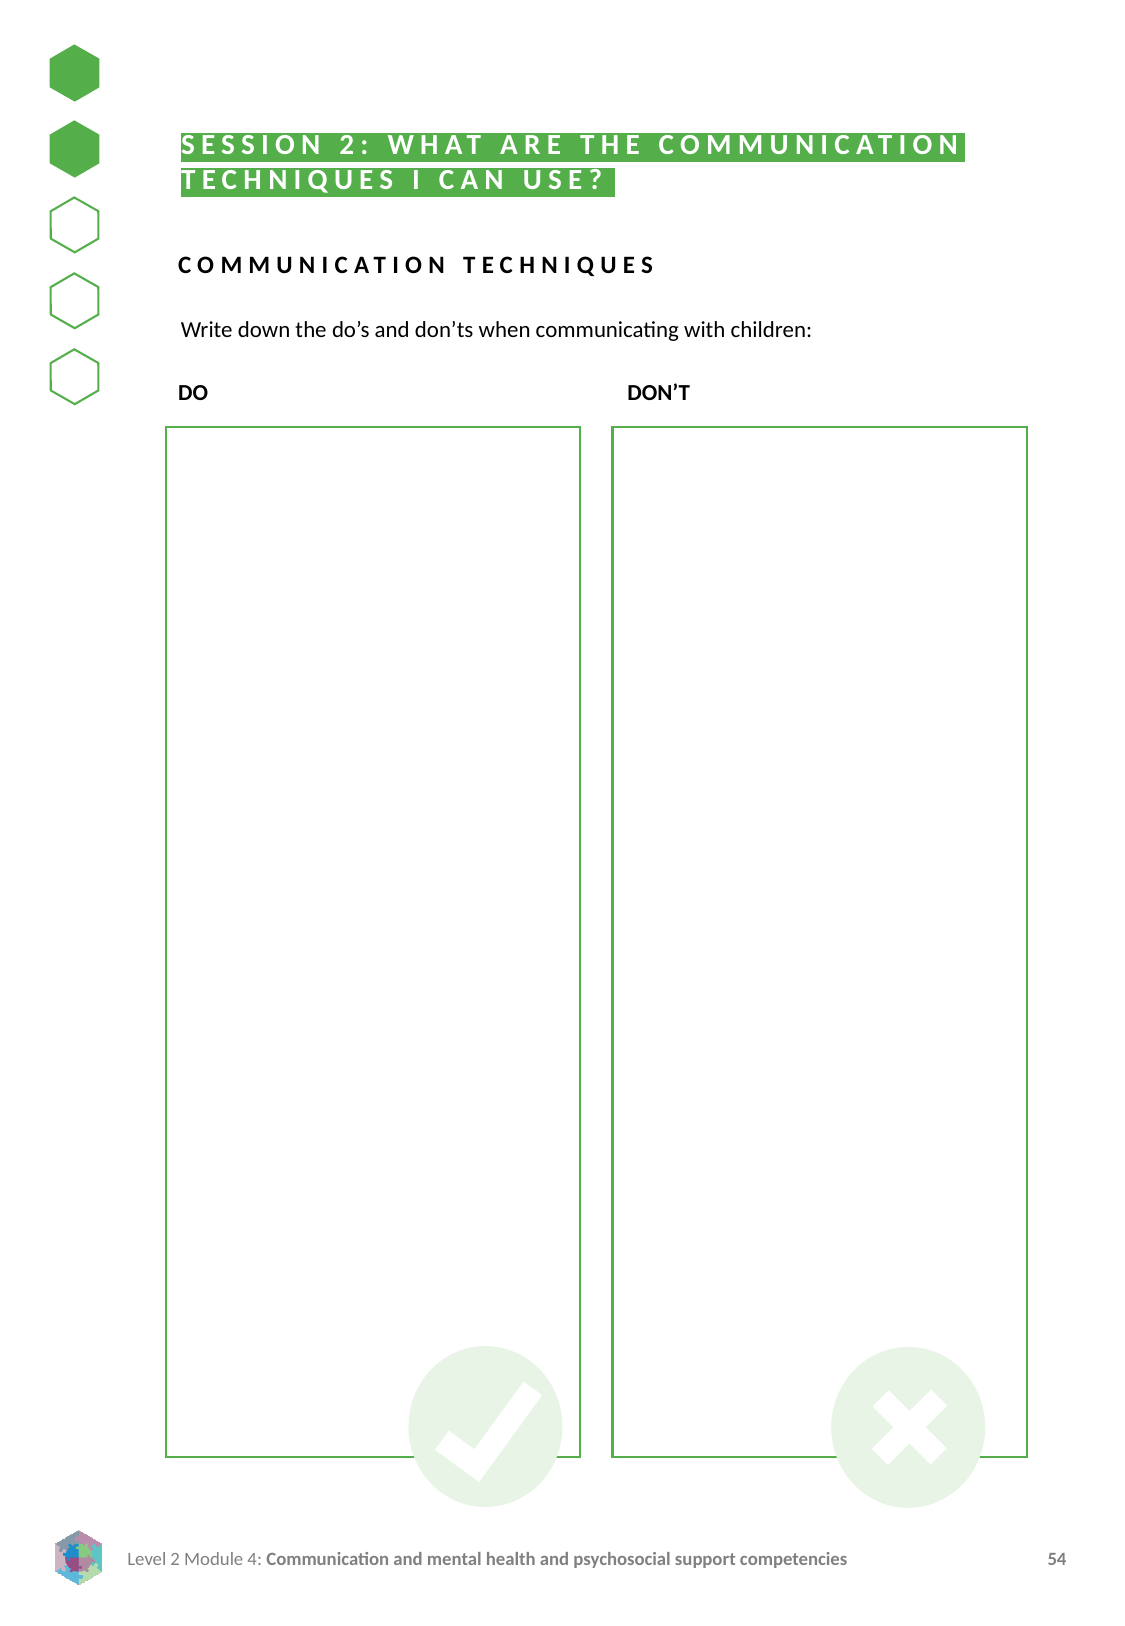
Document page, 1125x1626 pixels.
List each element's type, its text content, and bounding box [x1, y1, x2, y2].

text_box Write down the do’s and don’ts when communicating with children: [166, 306, 1027, 349]
text_box DO [163, 370, 581, 413]
text_box [49, 196, 100, 254]
text_box [165, 426, 581, 1458]
text_box [49, 120, 100, 178]
picture [55, 1530, 102, 1585]
text_box [49, 272, 100, 330]
text_box COMMUNICATION TECHNIQUES [163, 240, 1027, 286]
text_box [49, 348, 100, 406]
text_box [611, 426, 1028, 1458]
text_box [408, 1346, 563, 1508]
text_box DON’T [612, 370, 1024, 413]
text_box [49, 44, 100, 102]
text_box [831, 1346, 986, 1508]
text_box SESSION 2: WHAT ARE THE COMMUNICATION TECHNIQUES I CAN USE? [166, 117, 1024, 203]
